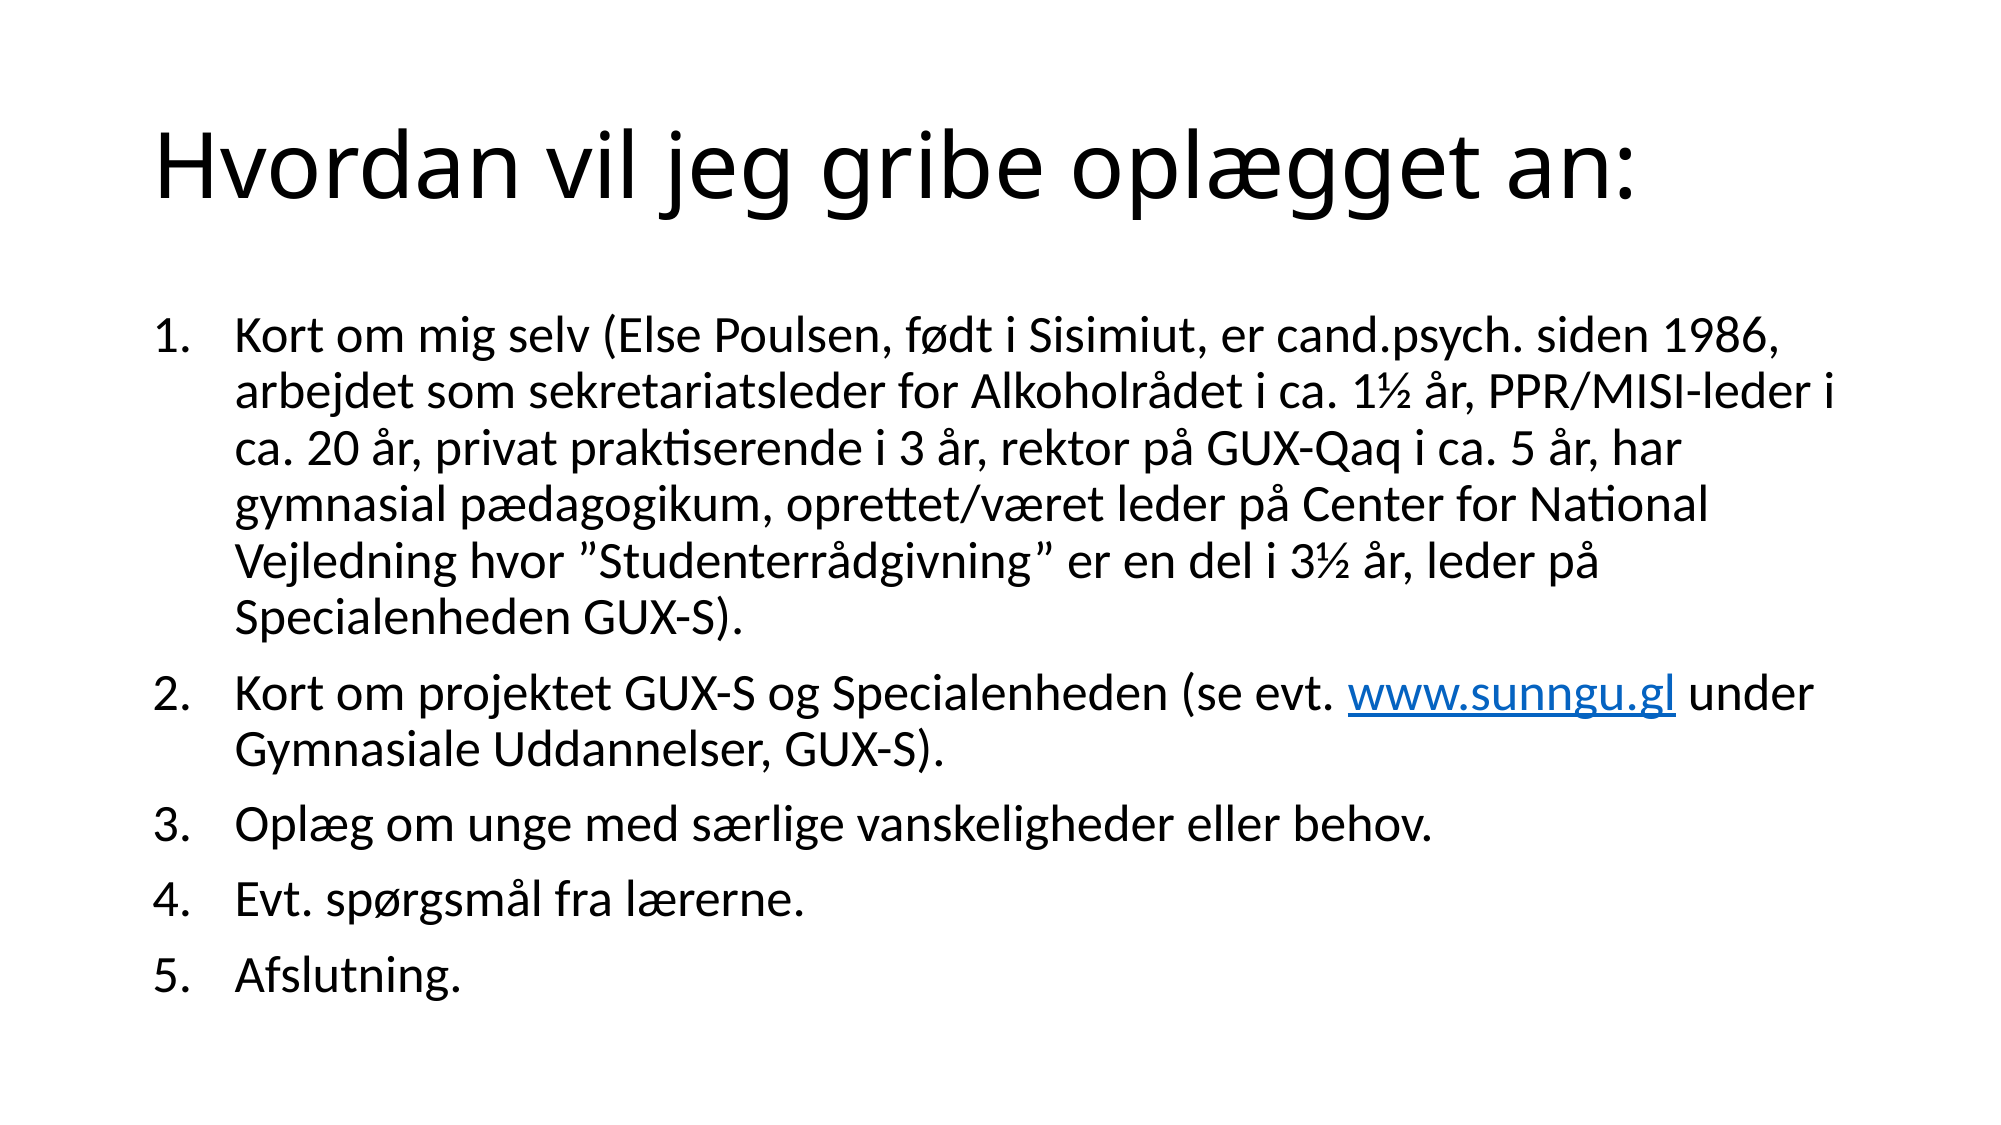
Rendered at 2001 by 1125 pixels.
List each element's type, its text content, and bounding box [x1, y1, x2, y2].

list Kort om mig selv (Else Poulsen, født i Sisimiut, er cand.psych. siden 1986, arbejdet som sekretariatsleder for Alkoholrådet i ca. 1½ år, PPR/MISI-leder i ca. 20 år, privat praktiserende i 3 år, rektor på GUX-Qaq i ca. 5 år, har gymnasial pædagogikum, oprettet/været leder på Center for National Vejledning hvor ”Studenterrådgivning” er en del i 3½ år, leder på Specialenheden GUX-S). Kort om projektet GUX-S og Specialenheden (se evt. www.sunngu.gl under Gymnasiale Uddannelser, GUX-S). Oplæg om unge med særlige vanskeligheder eller behov. Evt. spørgsmål fra lærerne. Afslutning. [137, 299, 1863, 1014]
title Hvordan vil jeg gribe oplægget an: [137, 59, 1863, 278]
